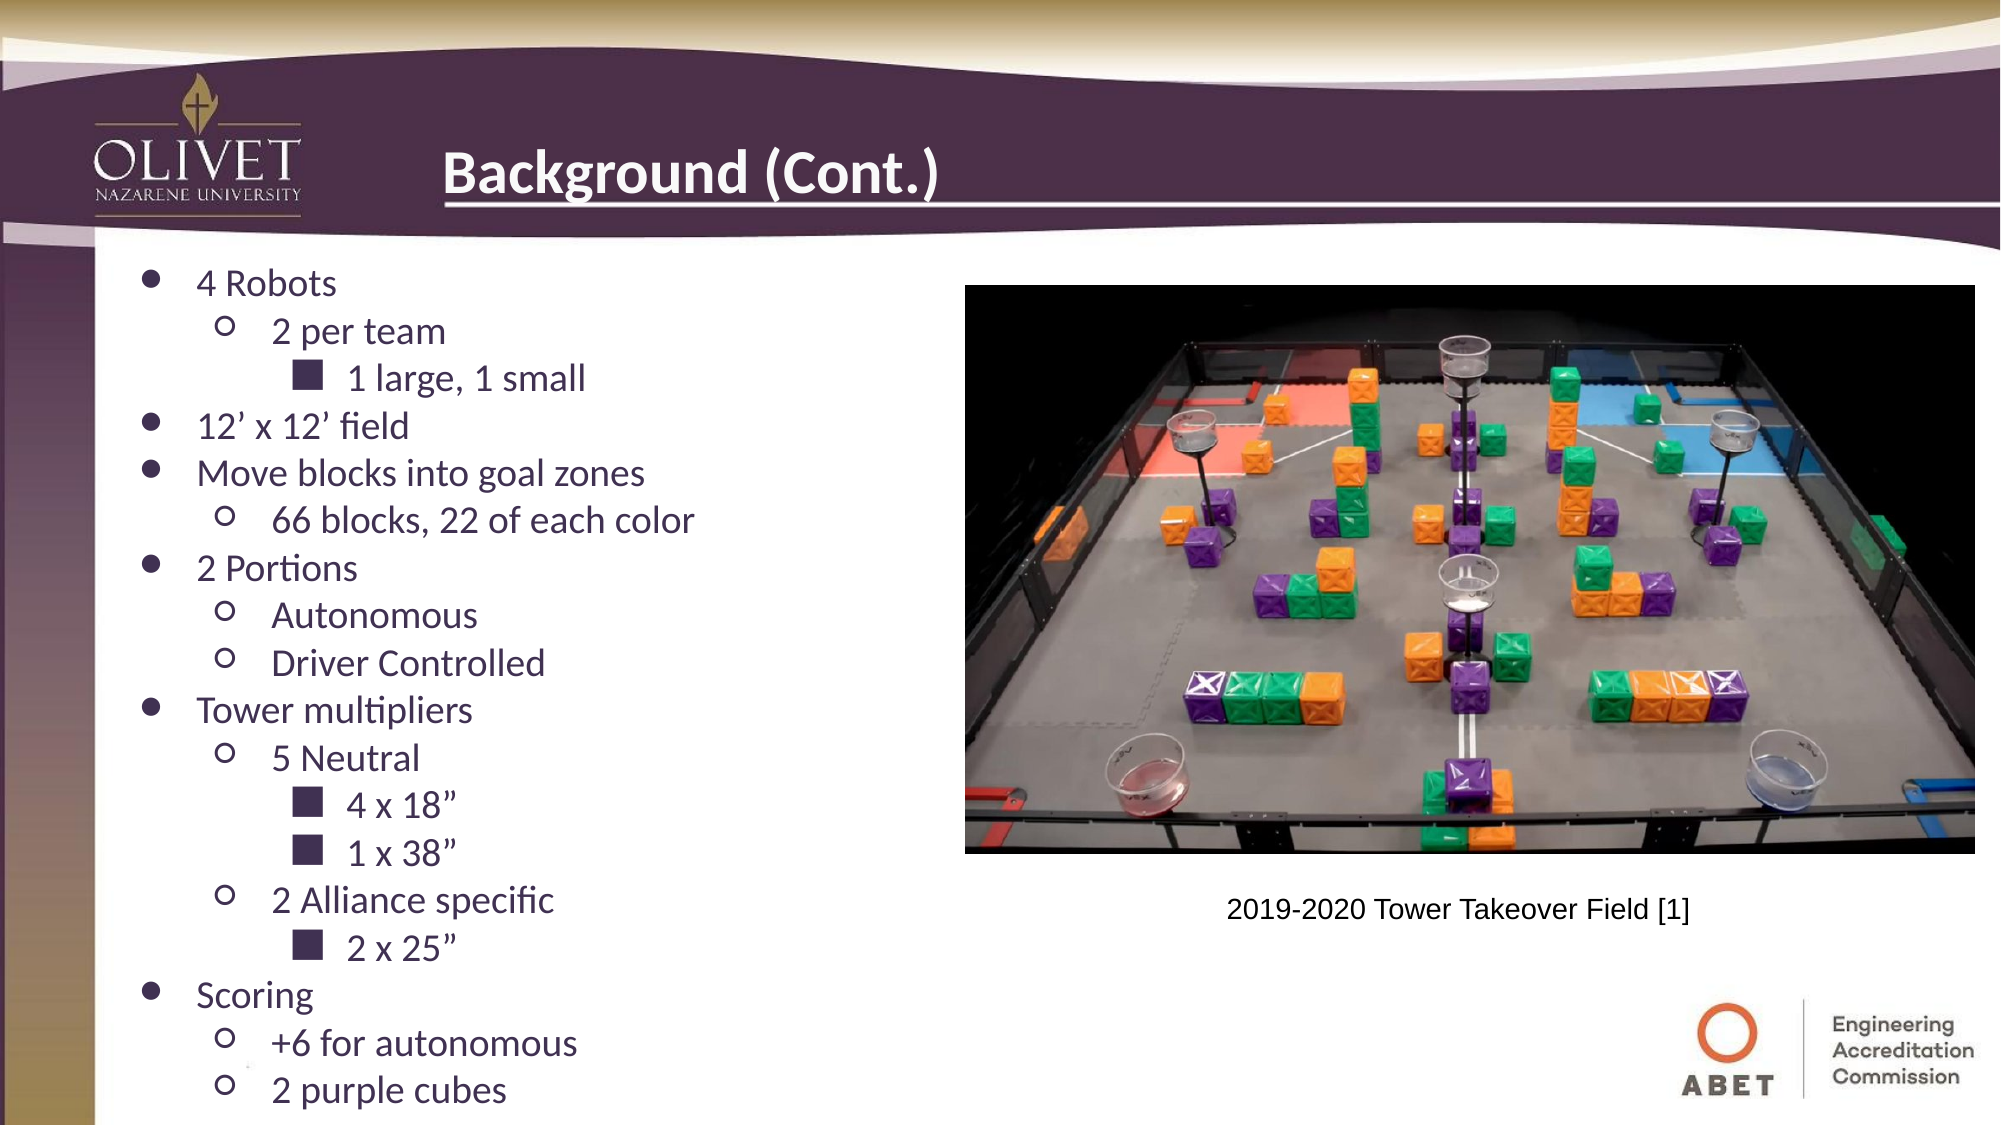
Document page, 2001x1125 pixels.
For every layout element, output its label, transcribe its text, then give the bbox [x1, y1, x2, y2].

title Background (Cont.) [442, 59, 1863, 278]
list 4 Robots 2 per team 1 large, 1 small 12’ x 12’ field Move blocks into goal zones 66 blocks, 22 of each color 2 Portions Autonomous Driver Controlled Tower multipliers 5 Neutral 4 x 18” 1 x 38” 2 Alliance specific 2 x 25” Scoring +6 for autonomous 2 purple cubes [121, 257, 1648, 1086]
picture [0, 0, 2001, 1125]
text_box 2019-2020 Tower Takeover Field [1] [1211, 875, 2000, 1058]
